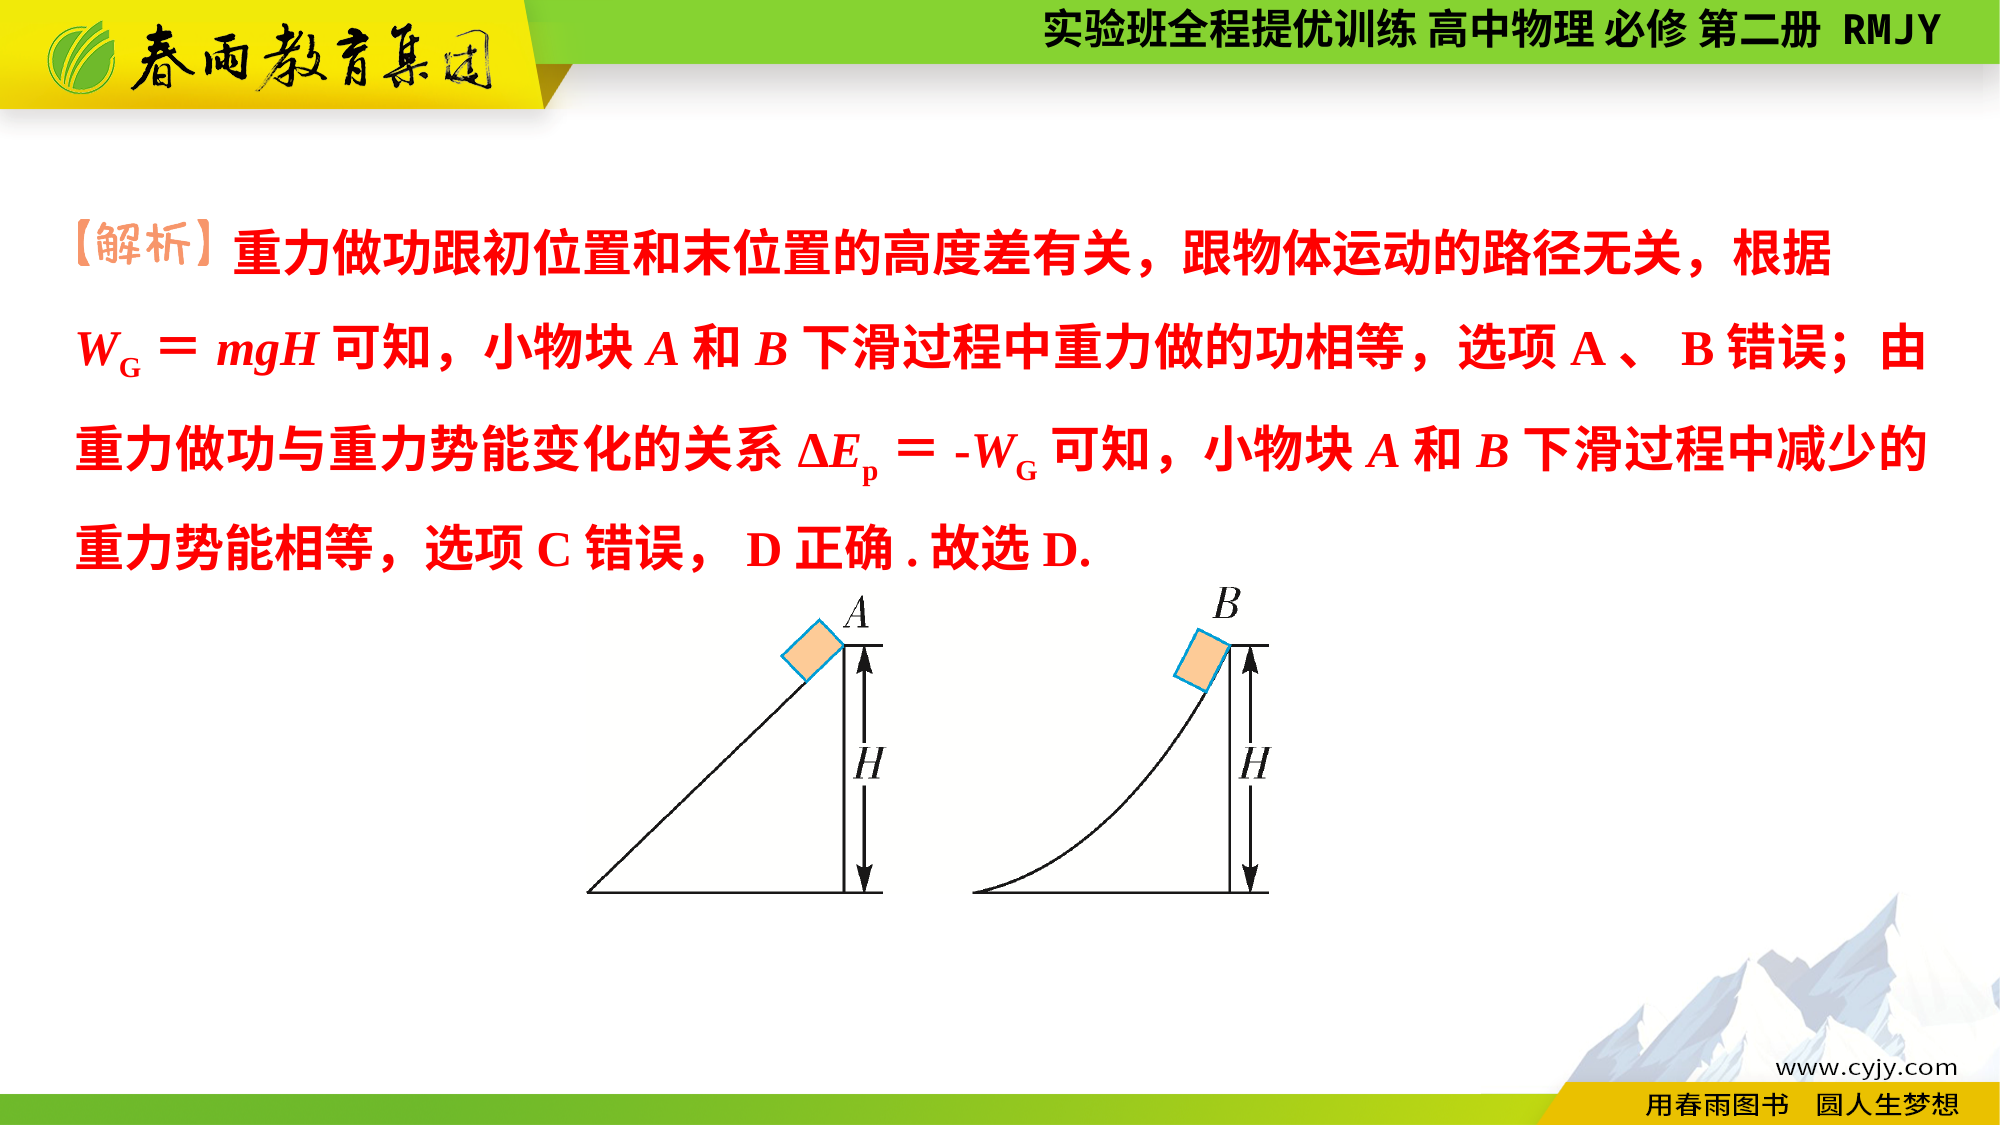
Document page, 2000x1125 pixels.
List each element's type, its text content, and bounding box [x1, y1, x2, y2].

list 重力做功跟初位置和末位置的高度差有关，跟物体运动的路径无关，根据 WG＝mgH可知，小物块A和B下滑过程中重力做的功相等，选项A、B错误；由重力做功与重力势能变化的关系ΔEp＝-WG可知，小物块A和B下滑过程中减少的重力势能相等，选项C错误，D正确.故选D. [59, 183, 1944, 563]
picture [0, 0, 2000, 1125]
